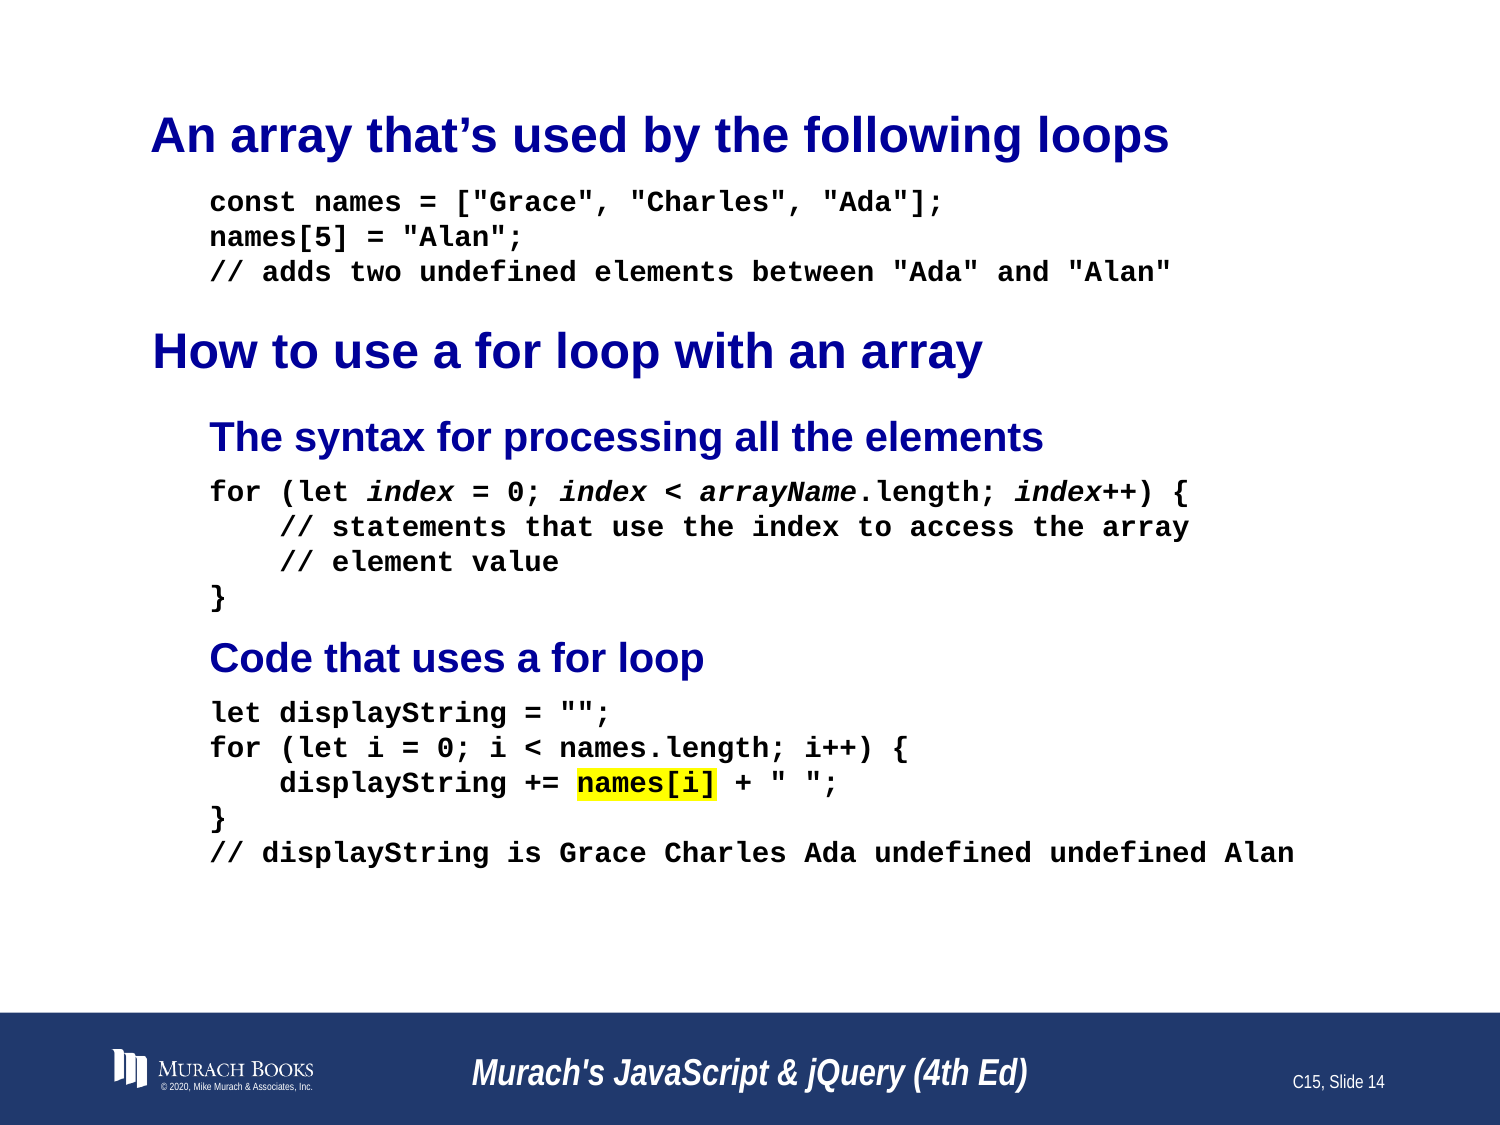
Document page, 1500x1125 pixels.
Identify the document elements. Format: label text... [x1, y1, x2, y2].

list const names = ["Grace", "Charles", "Ada"]; names[5] = "Alan"; // adds two undefined elements between "Ada" and "Alan" How to use a for loop with an array The syntax for processing all the elements for (let index = 0; index < arrayName.length; index++) { // statements that use the index to access the array // element value } Code that uses a for loop let displayString = ""; for (let i = 0; i < names.length; i++) { displayString += names[i] + " "; } // displayString is Grace Charles Ada undefined undefined Alan [137, 174, 1350, 975]
footer © 2020, Mike Murach & Associates, Inc. [12, 1025, 463, 1100]
slide_number Murach's JavaScript & jQuery (4th Ed) [463, 1025, 1050, 1100]
title An array that’s used by the following loops [150, 102, 1350, 164]
slide_number C15, Slide 14 [1087, 1025, 1400, 1100]
